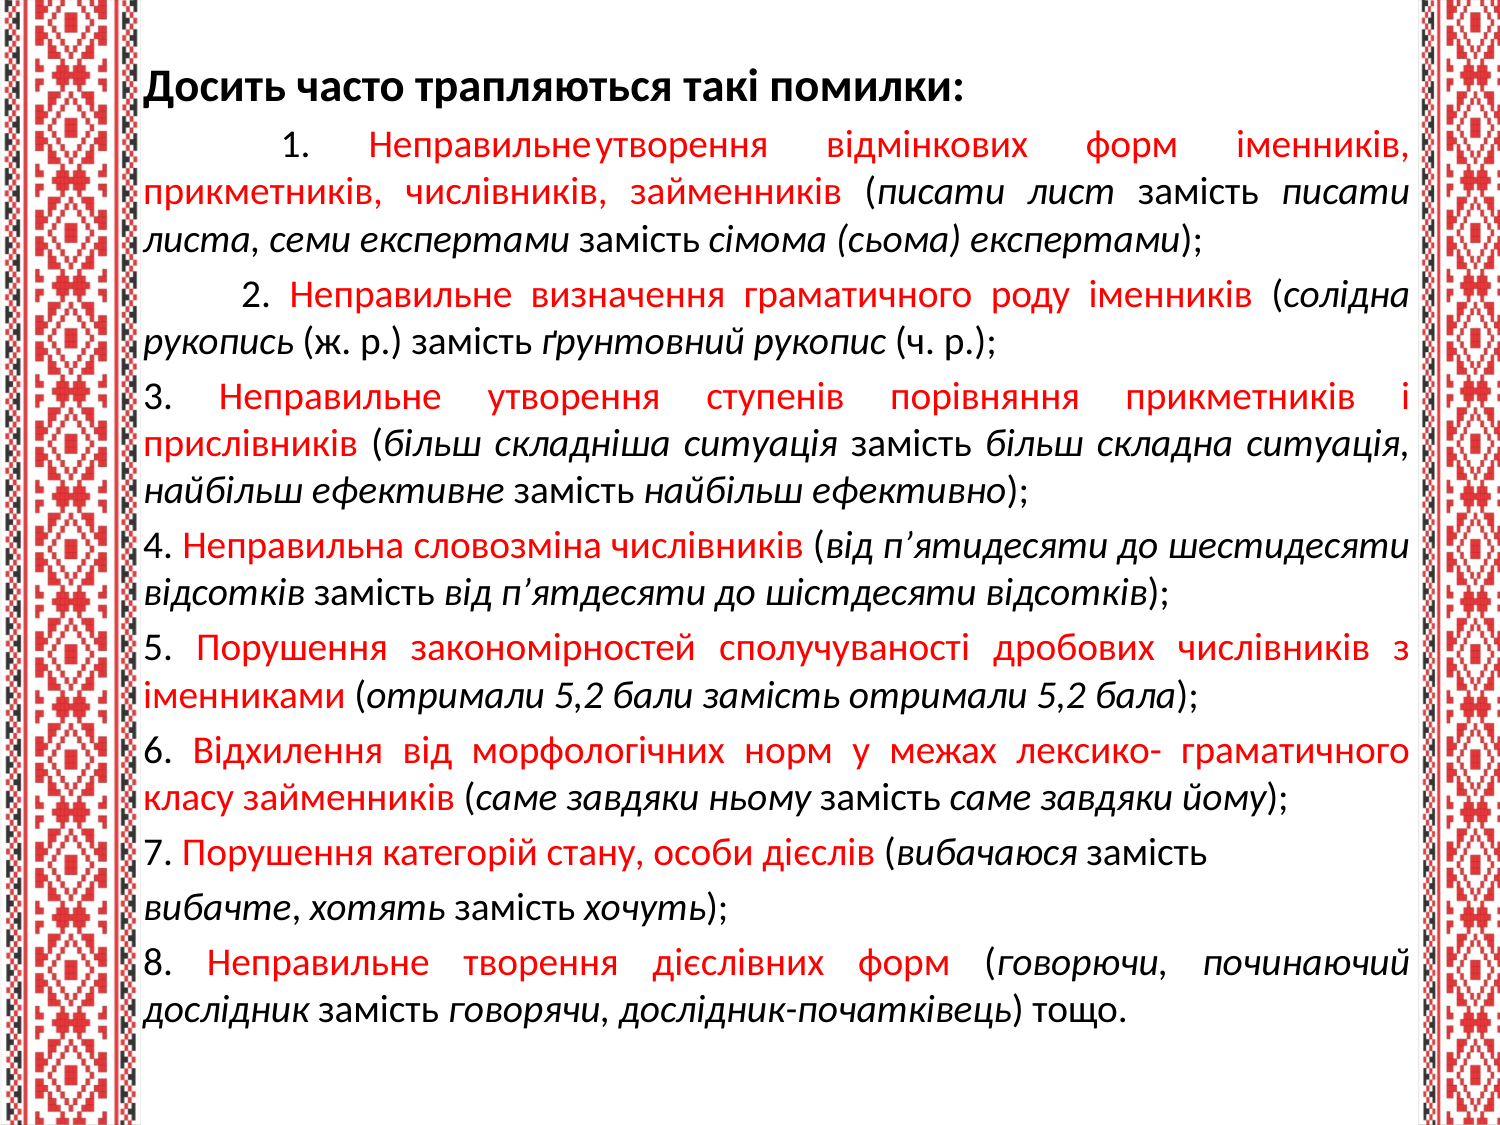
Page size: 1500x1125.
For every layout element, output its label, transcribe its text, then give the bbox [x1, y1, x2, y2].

list Досить часто трапляються такі помилки: 1. Неправильне утворення відмінкових форм іменників, прикметників, числівників, займенників (писати лист замість писати листа, семи експертами замість сімома (сьома) експертами); 2. Неправильне визначення граматичного роду іменників (солідна рукопись (ж. р.) замість ґрунтовний рукопис (ч. р.); 3. Неправильне утворення ступенів порівняння прикметників і прислівників (більш складніша ситуація замість більш складна ситуація, найбільш ефективне замість найбільш ефективно); 4. Неправильна словозміна числівників (від п’ятидесяти до шестидесяти відсотків замість від п’ятдесяти до шістдесяти відсотків); 5. Порушення закономірностей сполучуваності дробових числівників з іменниками (отримали 5,2 бали замість отримали 5,2 бала); 6. Відхилення від морфологічних норм у межах лексико- граматичного класу займенників (саме завдяки ньому замість саме завдяки йому); 7. Порушення категорій стану, особи дієслів (вибачаюся замість вибачте, хотять замість хочуть); 8. Неправильне творення дієслівних форм (говорючи, починаючий дослідник замість говорячи, дослідник-початківець) тощо. [141, 46, 1418, 1090]
picture [911, 1, 1500, 1124]
picture [0, 1, 633, 1124]
